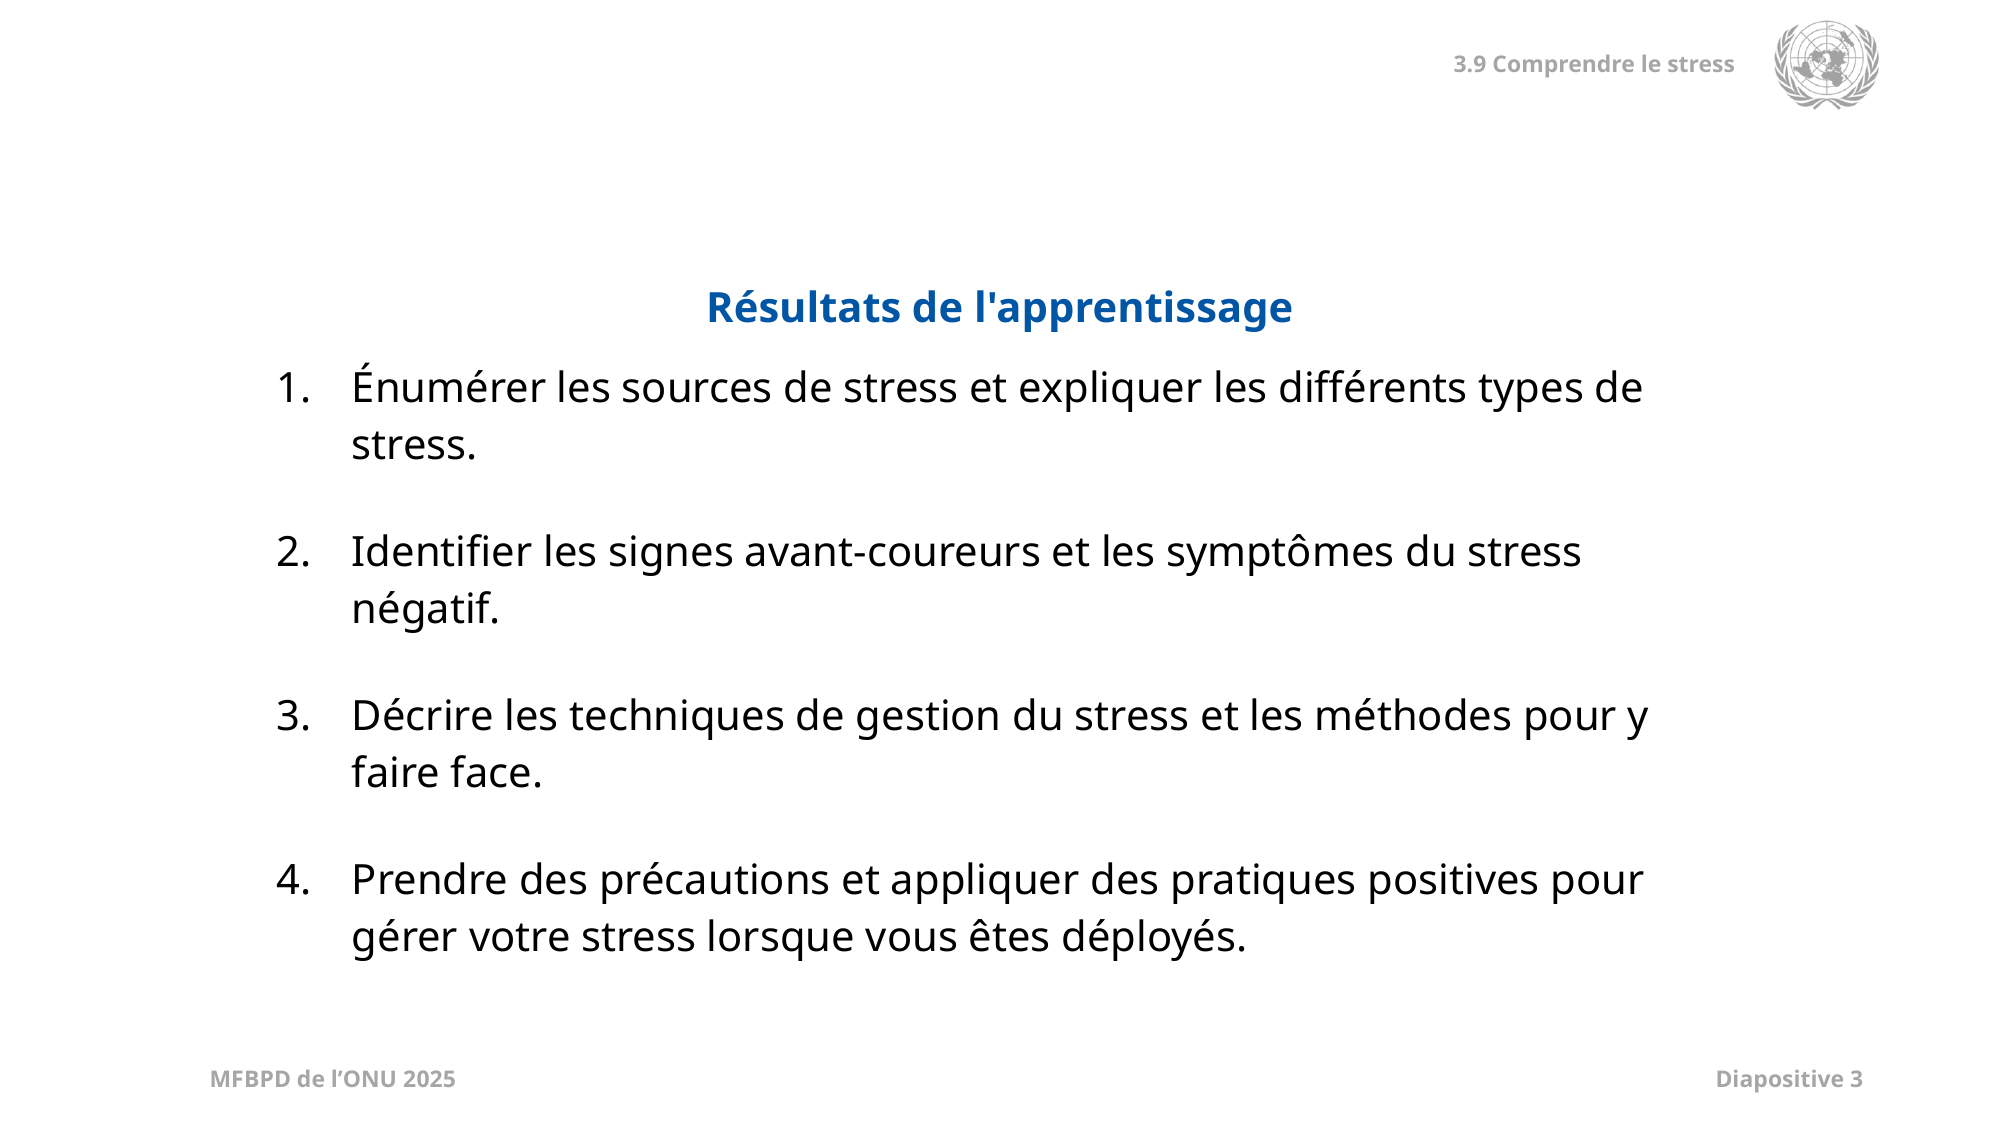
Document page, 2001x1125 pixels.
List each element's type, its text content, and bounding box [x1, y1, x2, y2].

table_header Résultats de l'apprentissage [262, 262, 1738, 350]
table_cell Énumérer les sources de stress et expliquer les différents types de stress. Identifier les signes avant-coureurs et les symptômes du stress négatif. Décrire les techniques de gestion du stress et les méthodes pour y faire face. Prendre des précautions et appliquer des pratiques positives pour gérer votre stress lorsque vous êtes déployés. [262, 350, 1738, 971]
